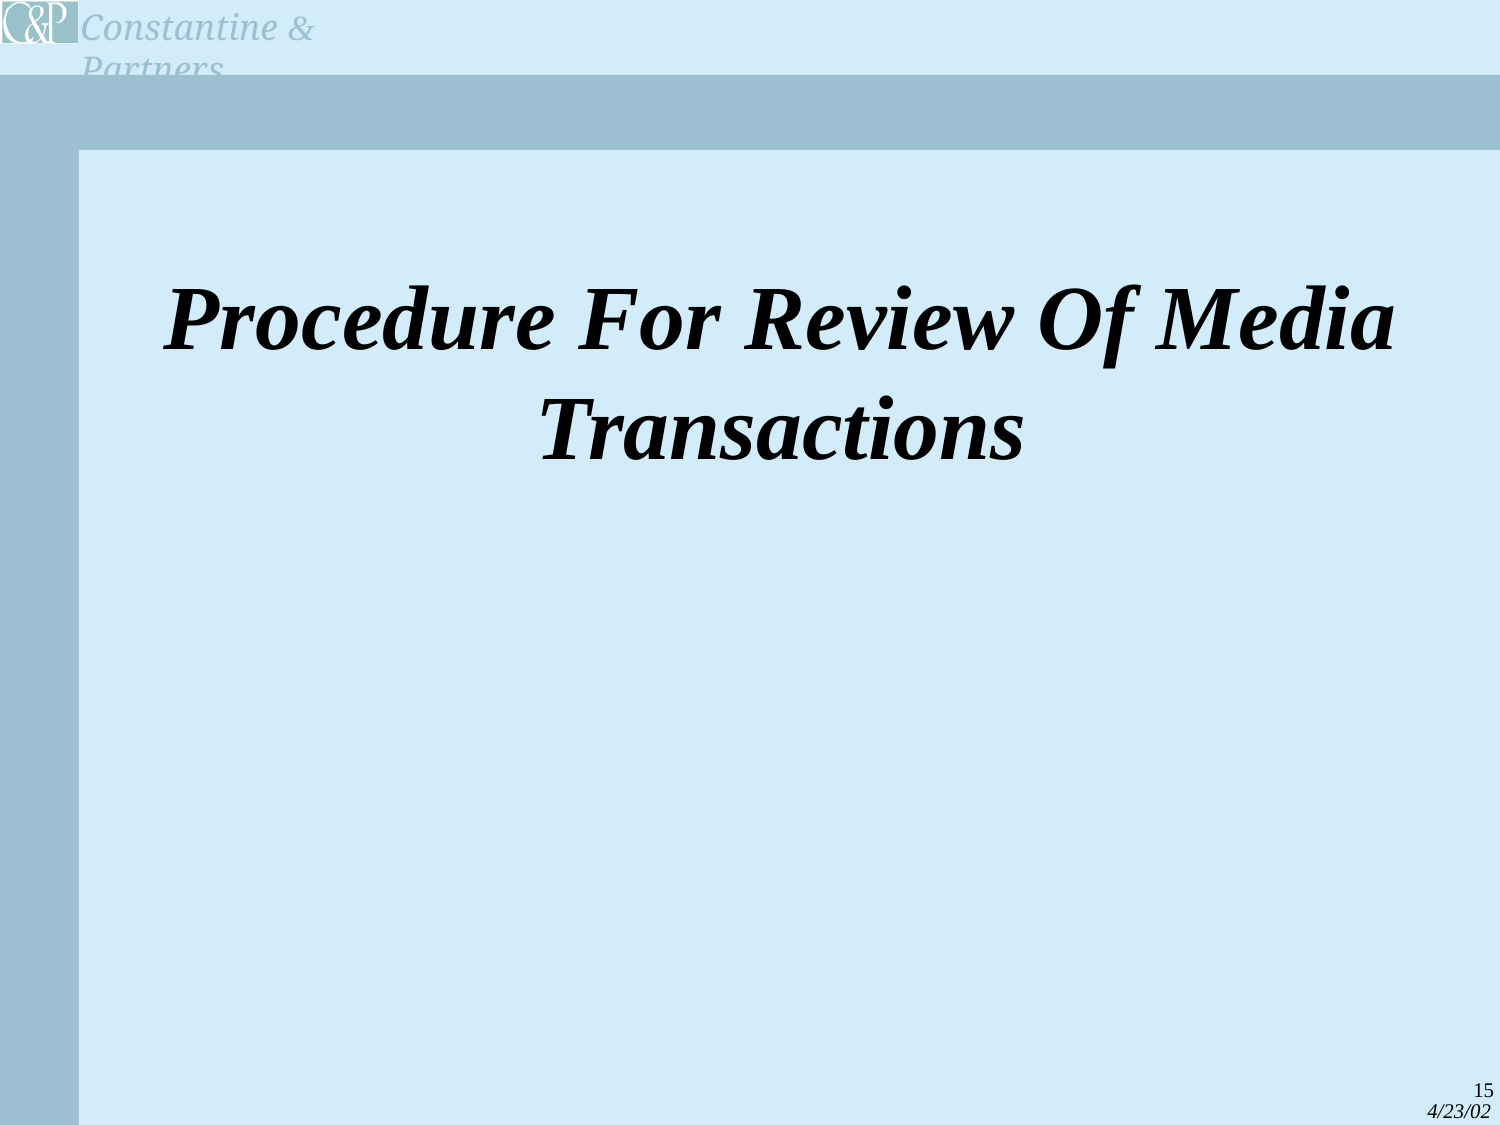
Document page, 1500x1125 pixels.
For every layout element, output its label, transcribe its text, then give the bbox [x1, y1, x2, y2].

title Procedure For Review Of Media Transactions [137, 249, 1425, 488]
